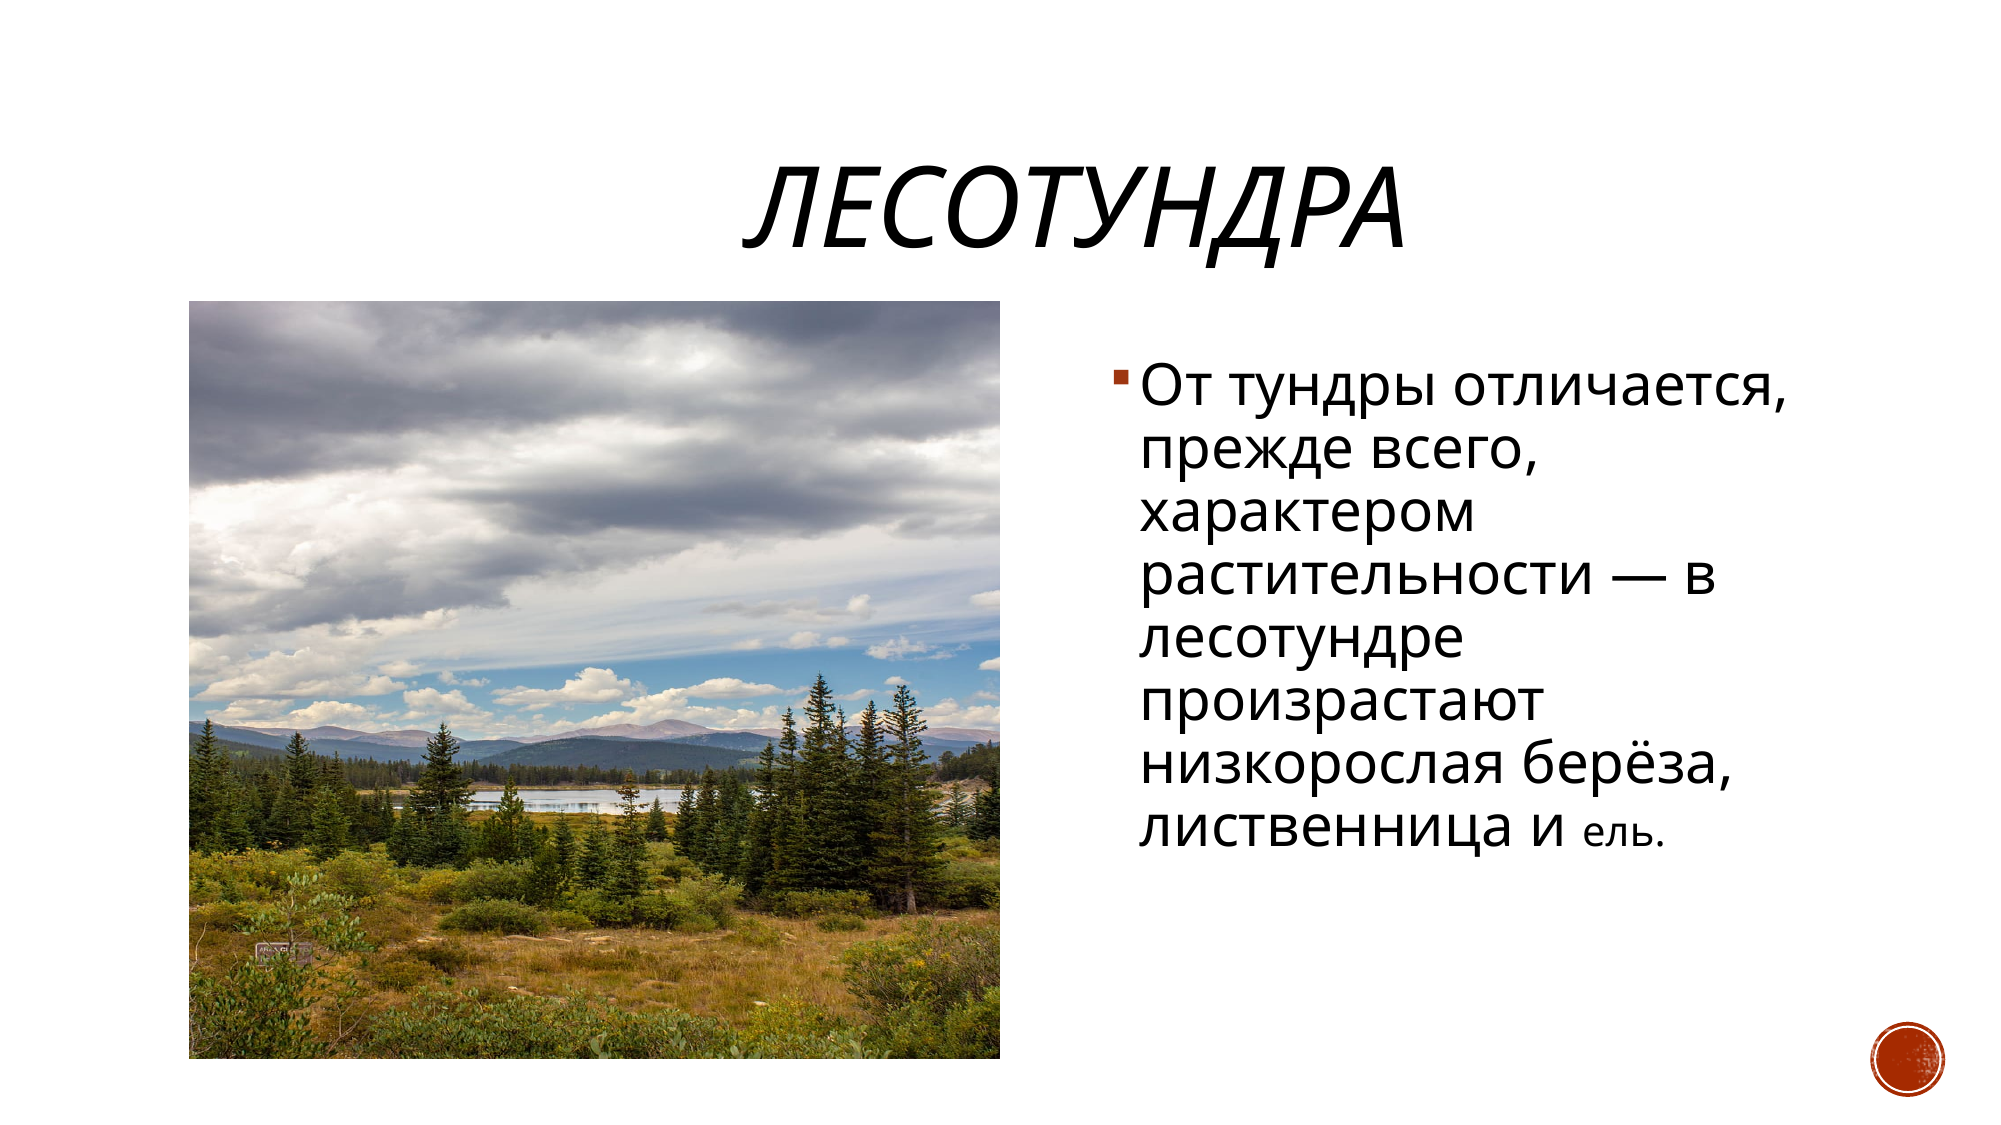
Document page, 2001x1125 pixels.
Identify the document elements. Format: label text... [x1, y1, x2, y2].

title Лесотундра [175, 79, 1826, 344]
list От тундры отличается, прежде всего, характером растительности — в лесотундре произрастают низкорослая берёза, лиственница и ель. [1094, 348, 1854, 1013]
picture [189, 301, 1000, 1059]
